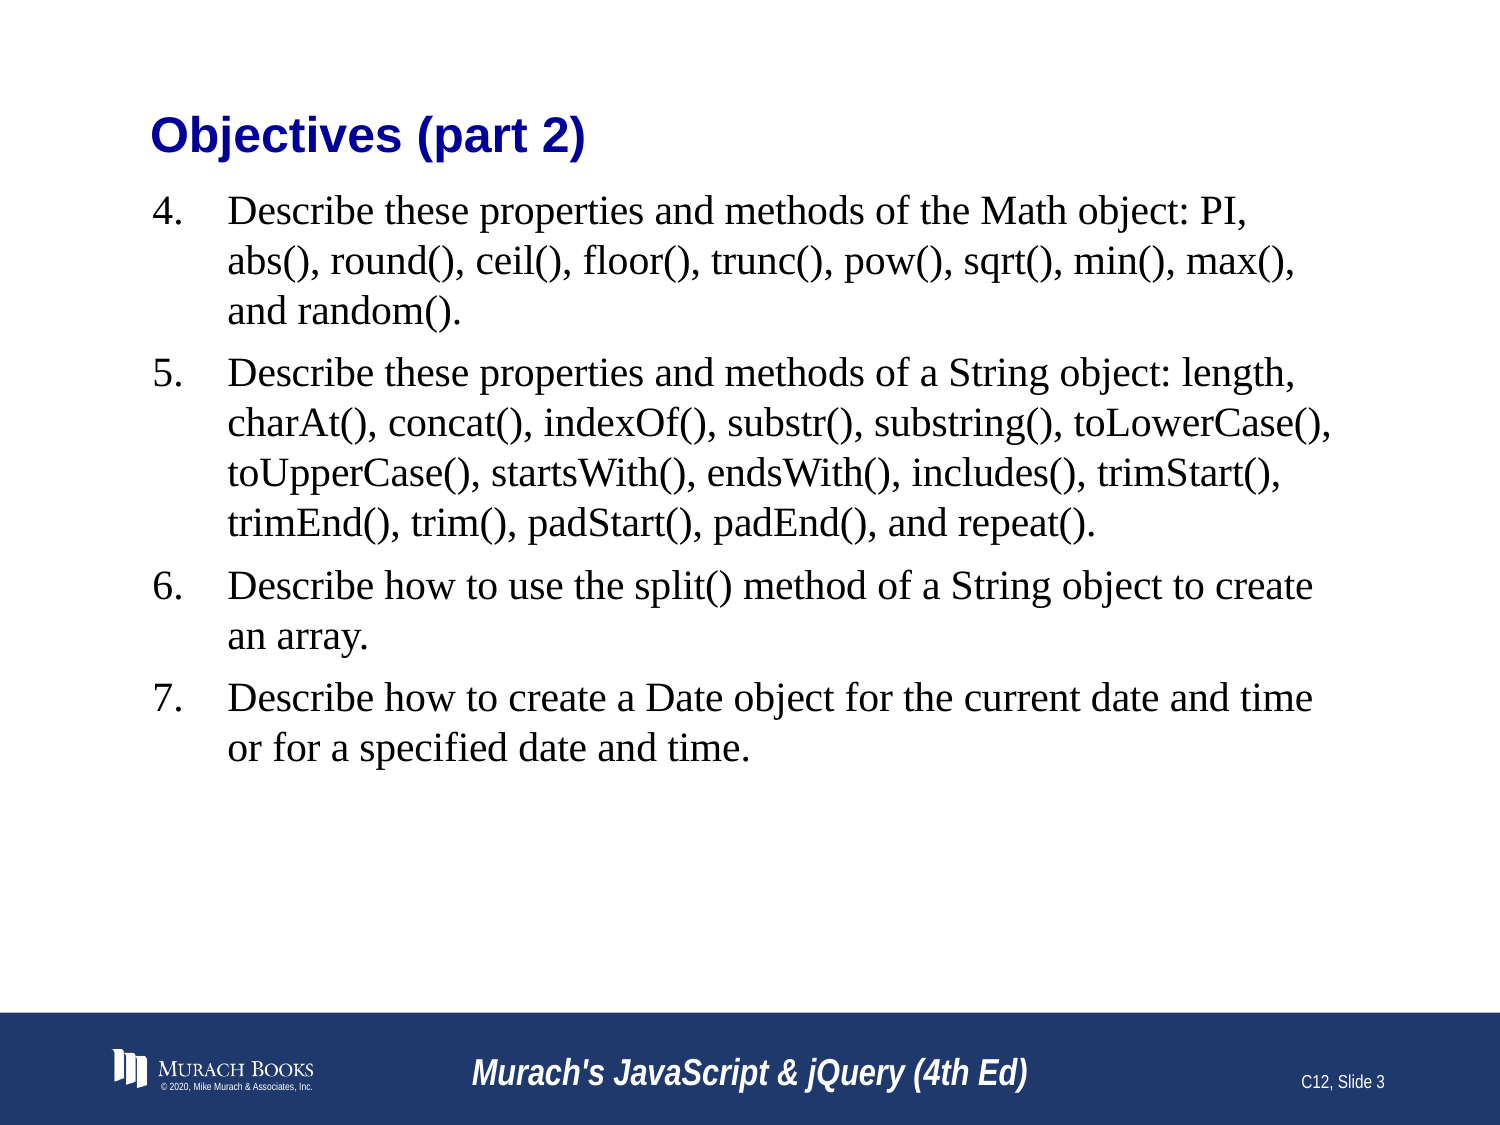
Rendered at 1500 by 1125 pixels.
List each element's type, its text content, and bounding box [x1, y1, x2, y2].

title Objectives (part 2) [150, 102, 1350, 164]
slide_number Murach's JavaScript & jQuery (4th Ed) [463, 1025, 1050, 1100]
slide_number C12, Slide 3 [1087, 1025, 1400, 1100]
footer © 2020, Mike Murach & Associates, Inc. [12, 1025, 463, 1100]
list Describe these properties and methods of the Math object: PI, abs(), round(), ceil(), floor(), trunc(), pow(), sqrt(), min(), max(), and random(). Describe these properties and methods of a String object: length, charAt(), concat(), indexOf(), substr(), substring(), toLowerCase(), toUpperCase(), startsWith(), endsWith(), includes(), trimStart(), trimEnd(), trim(), padStart(), padEnd(), and repeat(). Describe how to use the split() method of a String object to create an array. Describe how to create a Date object for the current date and time or for a specified date and time. [137, 174, 1350, 975]
